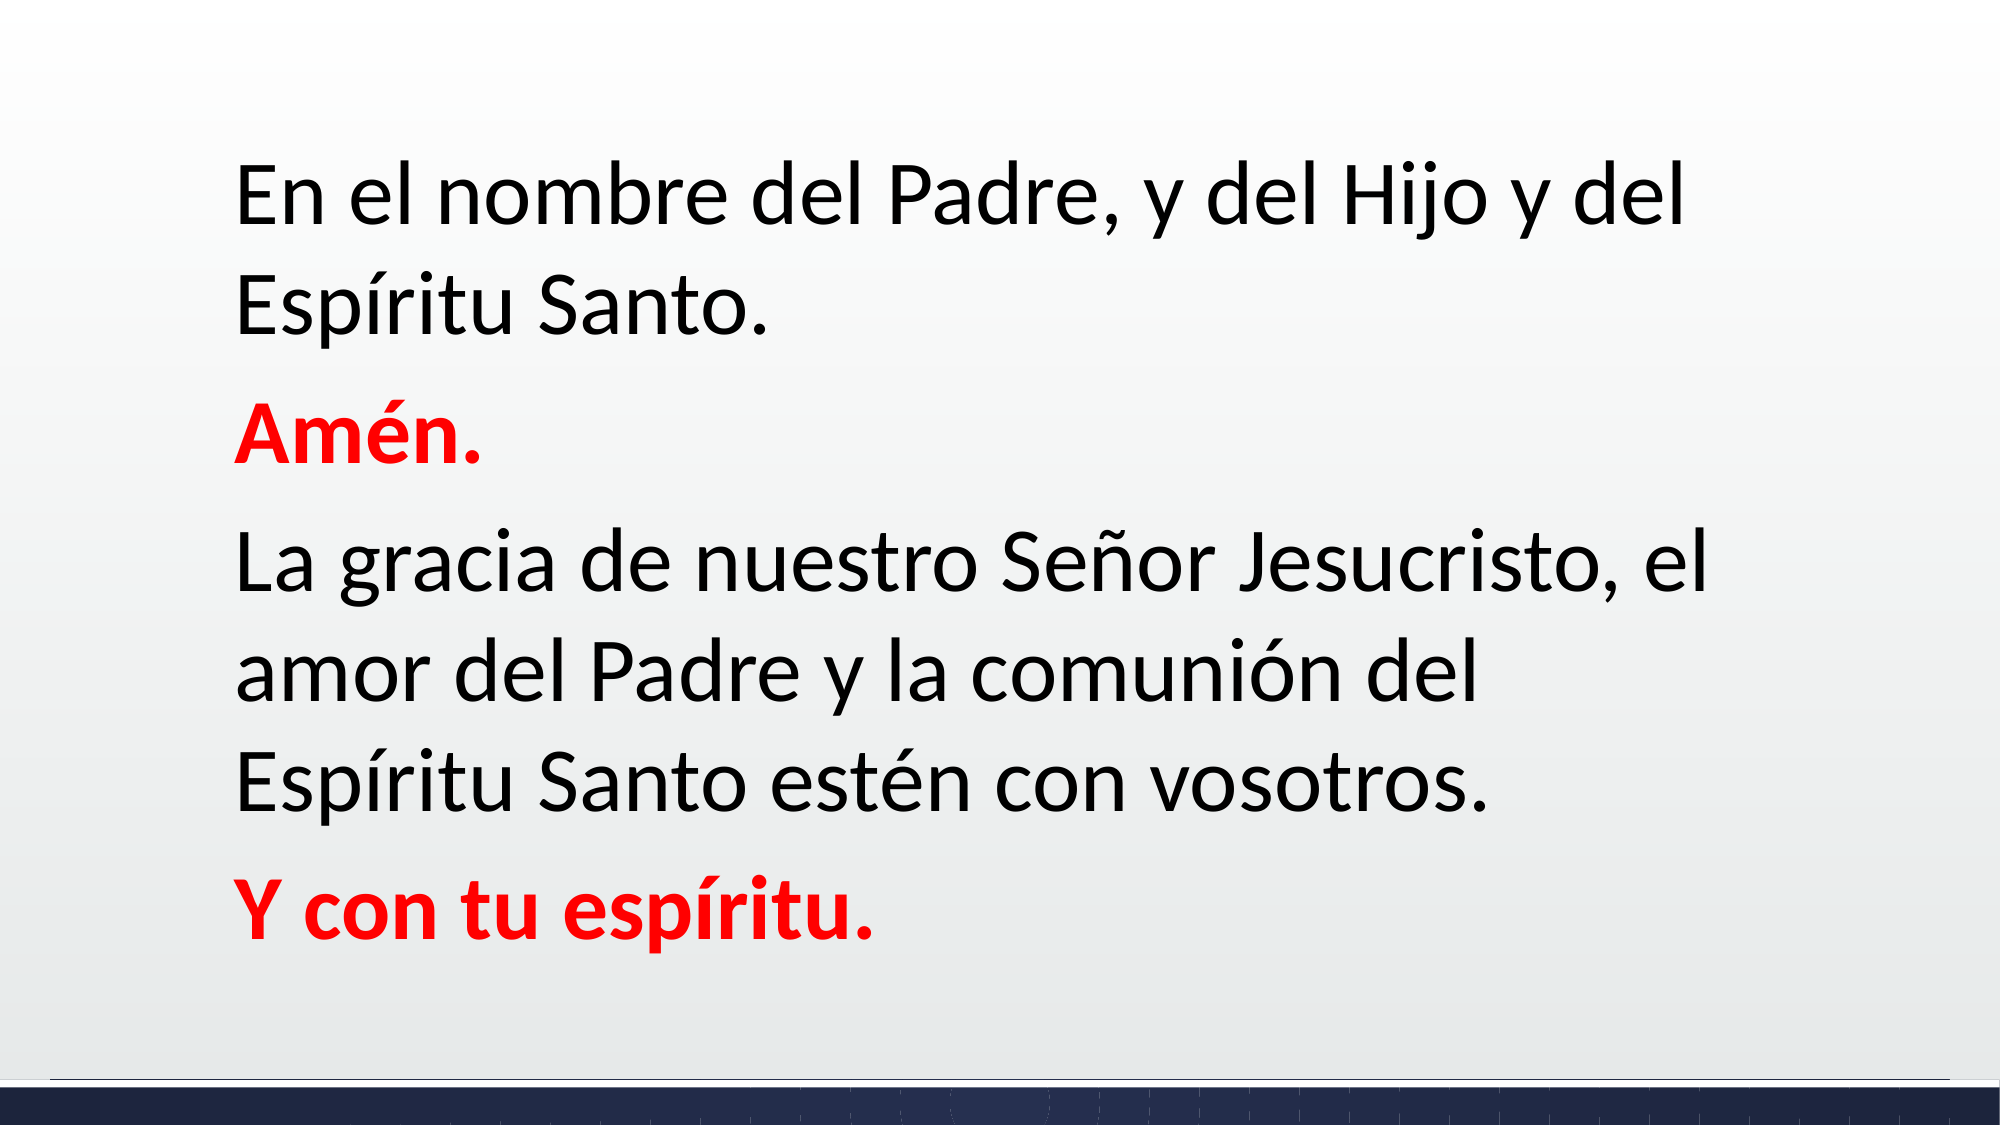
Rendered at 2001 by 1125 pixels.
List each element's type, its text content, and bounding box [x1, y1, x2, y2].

list En el nombre del Padre, y del Hijo y del Espíritu Santo. Amén. La gracia de nuestro Señor Jesucristo, el amor del Padre y la comunión del Espíritu Santo estén con vosotros. Y con tu espíritu. [219, 125, 1780, 990]
